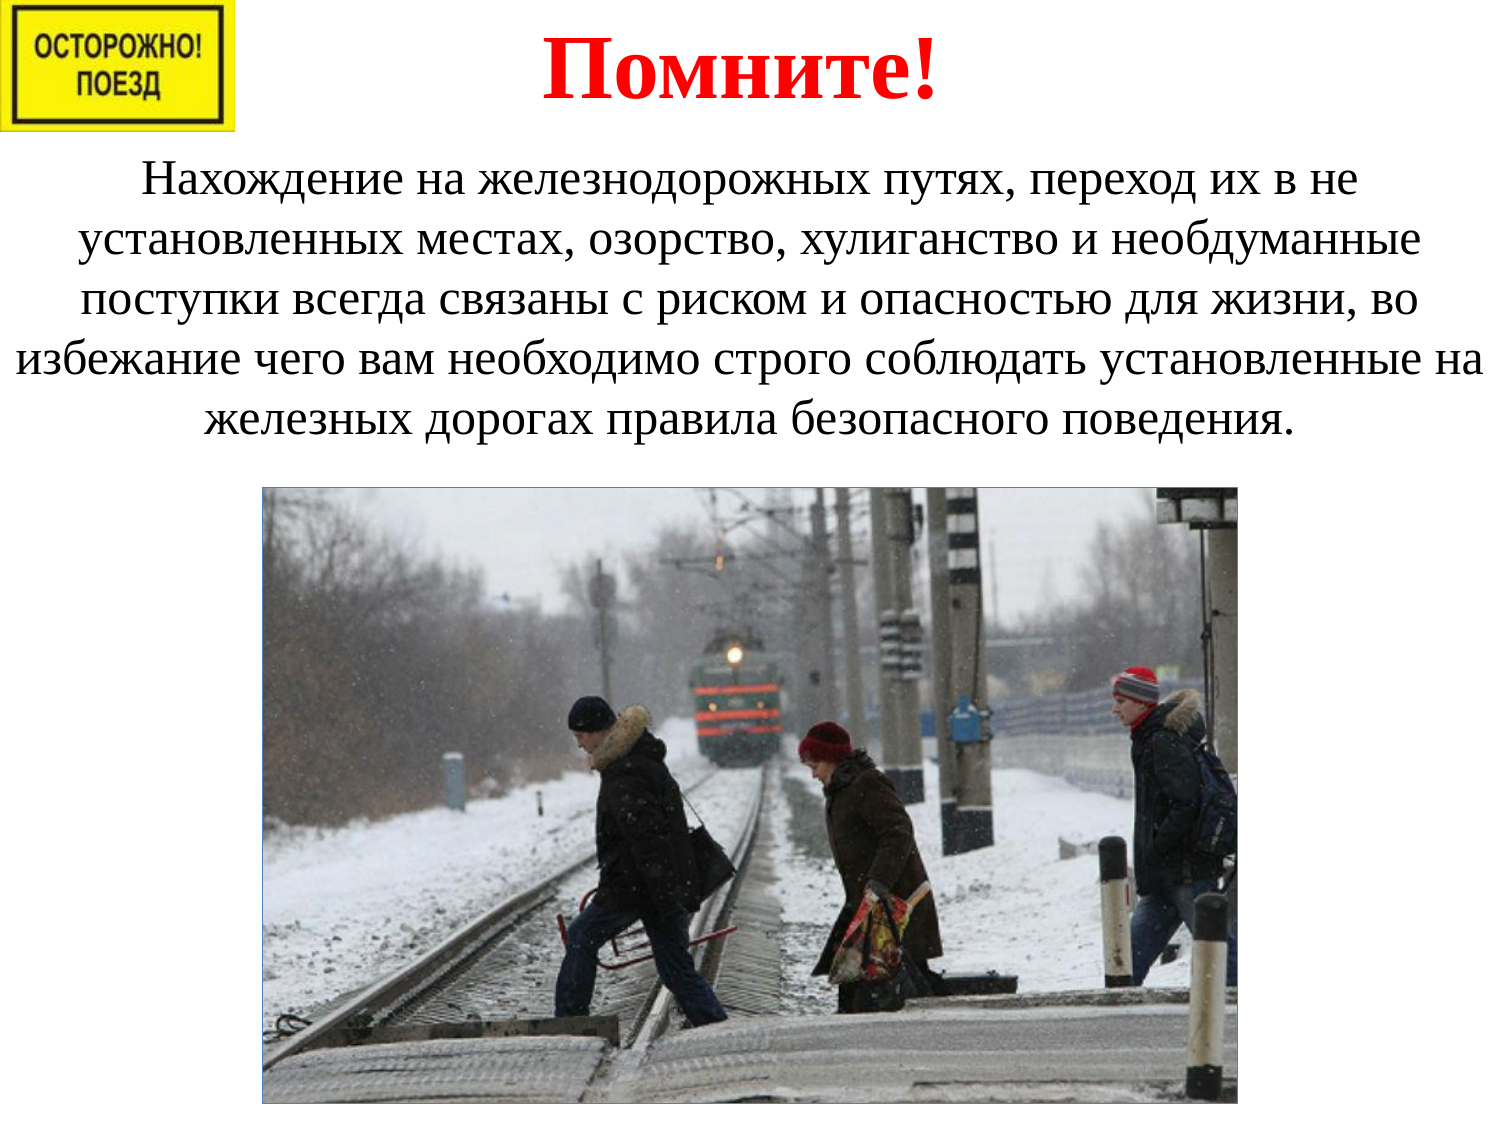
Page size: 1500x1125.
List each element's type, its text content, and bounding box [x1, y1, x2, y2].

picture [0, 0, 235, 132]
text_box Нахождение на железнодорожных путях, переход их в не установленных местах, озорство, хулиганство и необдуманные поступки всегда связаны с риском и опасностью для жизни, во избежание чего вам необходимо строго соблюдать установленные на железных дорогах правила безопасного поведения. [0, 137, 1500, 453]
text_box Помните! [527, 0, 957, 125]
picture [262, 487, 1238, 1104]
